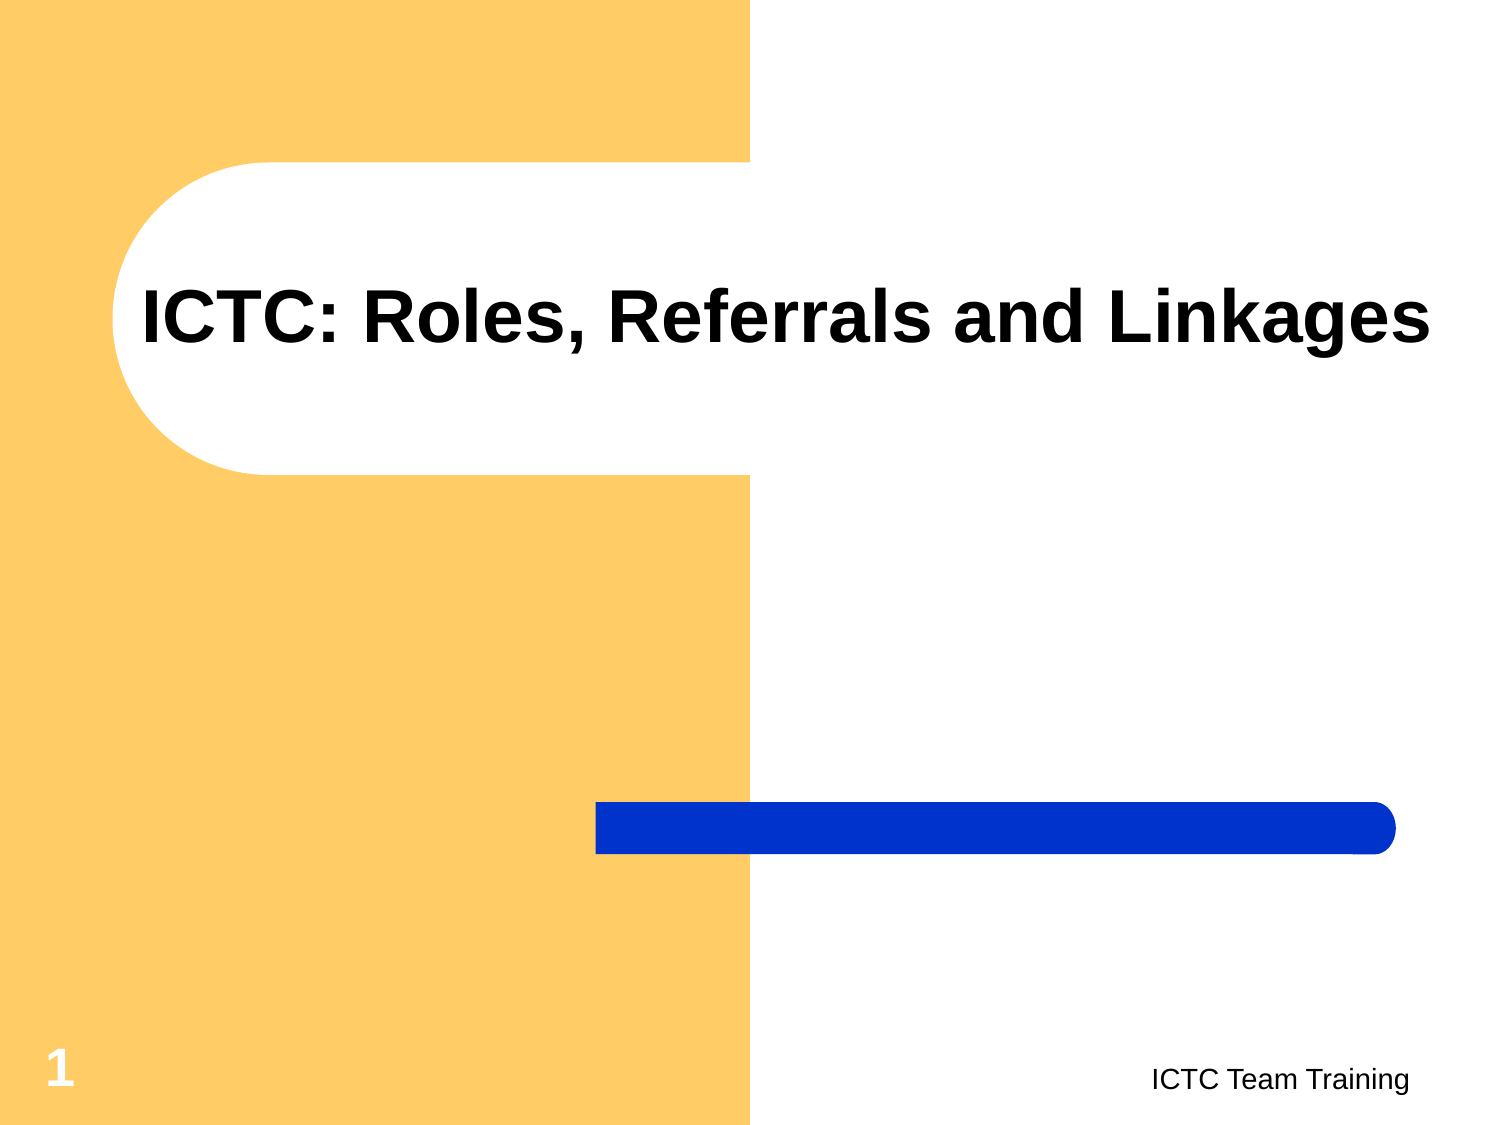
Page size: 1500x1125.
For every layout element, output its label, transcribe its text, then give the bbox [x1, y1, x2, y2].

footer ICTC Team Training [949, 1024, 1426, 1104]
title ICTC: Roles, Referrals and Linkages [112, 162, 1463, 476]
slide_number 1 [12, 1024, 110, 1106]
